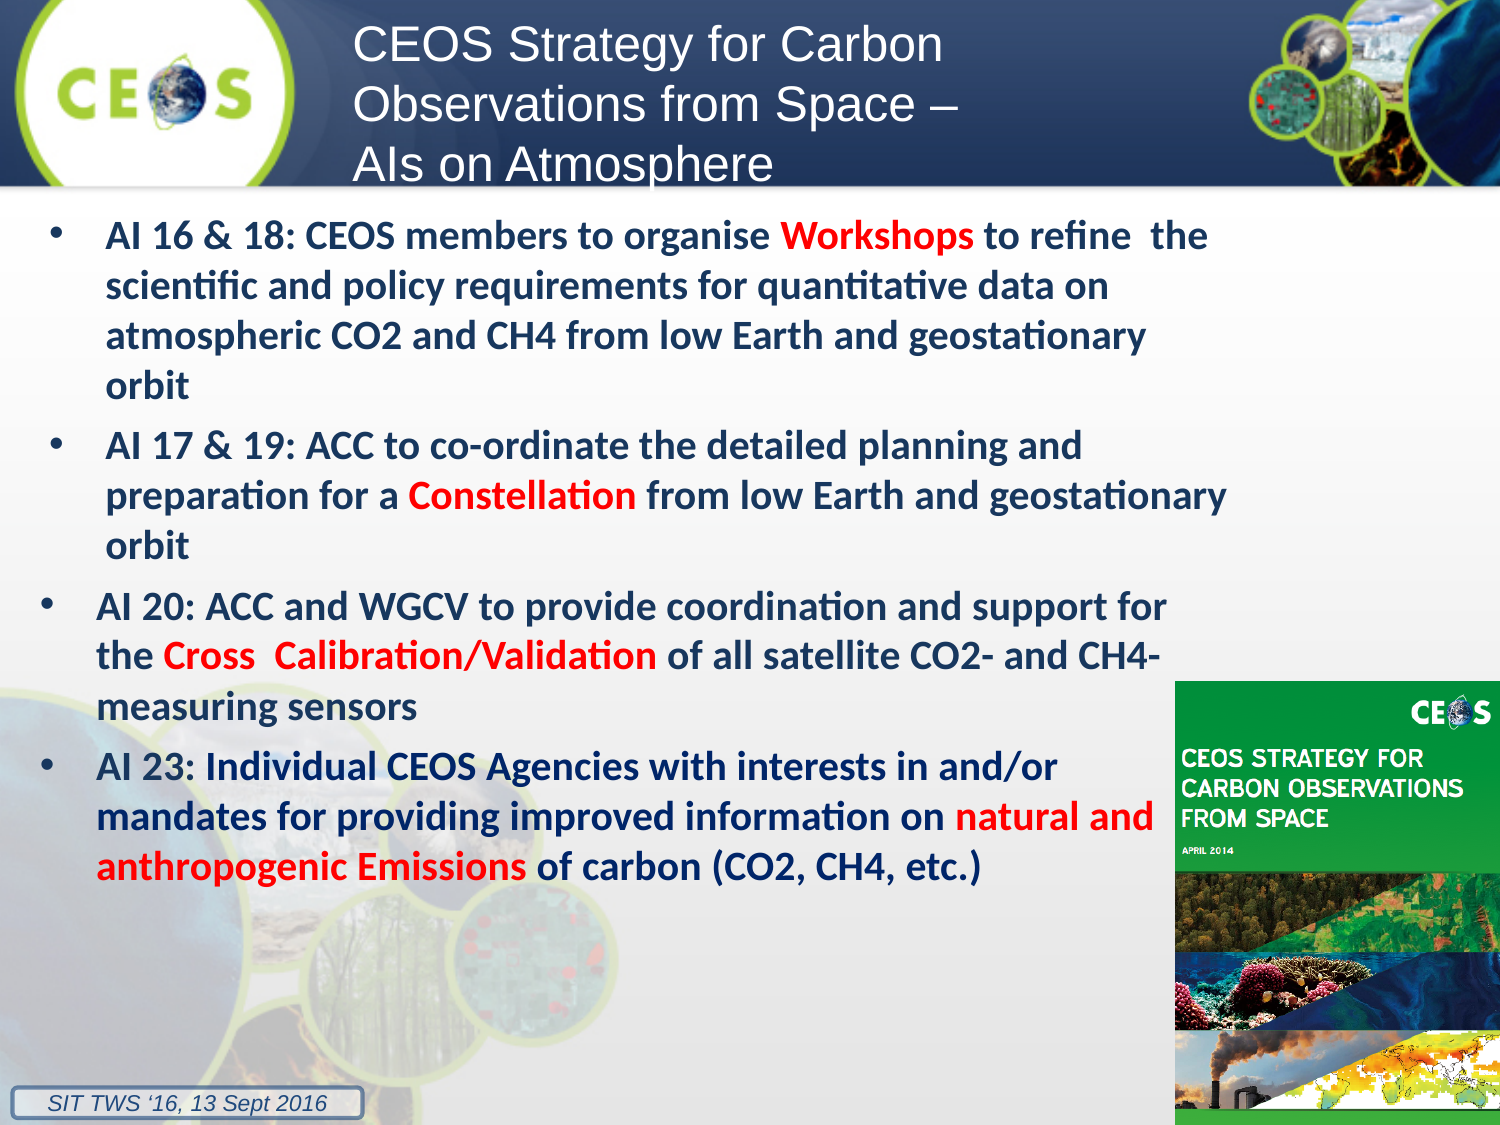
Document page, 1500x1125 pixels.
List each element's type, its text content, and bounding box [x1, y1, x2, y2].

list CEOS Strategy for Carbon Observations from Space – AIs on Atmosphere [337, 3, 1225, 92]
list AI 16 & 18: CEOS members to organise Workshops to refine the scientific and policy requirements for quantitative data on atmospheric CO2 and CH4 from low Earth and geostationary orbit AI 17 & 19: ACC to co-ordinate the detailed planning and preparation for a Constellation from low Earth and geostationary orbit AI 20: ACC and WGCV to provide coordination and support for the Cross Calibration/Validation of all satellite CO2- and CH4-measuring sensors AI 23: Individual CEOS Agencies with interests in and/or mandates for providing improved information on natural and anthropogenic Emissions of carbon (CO2, CH4, etc.) [24, 200, 1250, 1013]
picture [0, 0, 1500, 1125]
